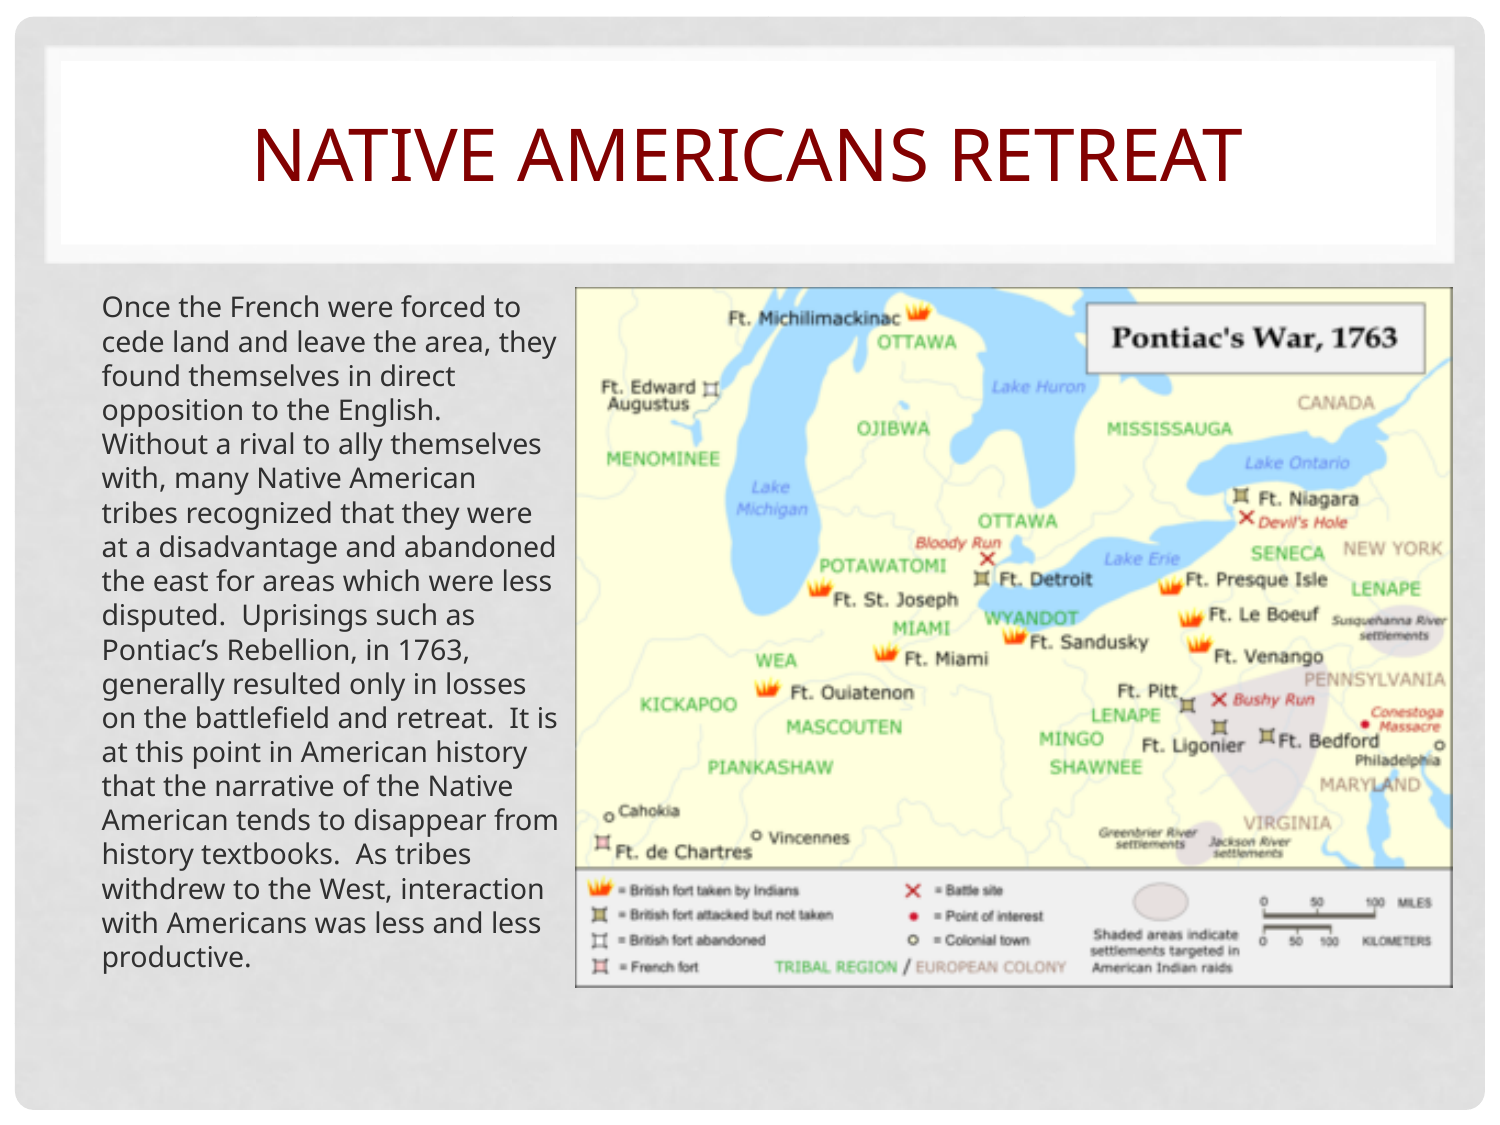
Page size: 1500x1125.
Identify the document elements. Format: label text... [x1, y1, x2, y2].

list Once the French were forced to cede land and leave the area, they found themselves in direct opposition to the English. Without a rival to ally themselves with, many Native American tribes recognized that they were at a disadvantage and abandoned the east for areas which were less disputed. Uprisings such as Pontiac’s Rebellion, in 1763, generally resulted only in losses on the battlefield and retreat. It is at this point in American history that the narrative of the Native American tends to disappear from history textbooks. As tribes withdrew to the West, interaction with Americans was less and less productive. [69, 281, 575, 1005]
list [574, 287, 1453, 988]
title Native Americans retreat [69, 66, 1425, 238]
